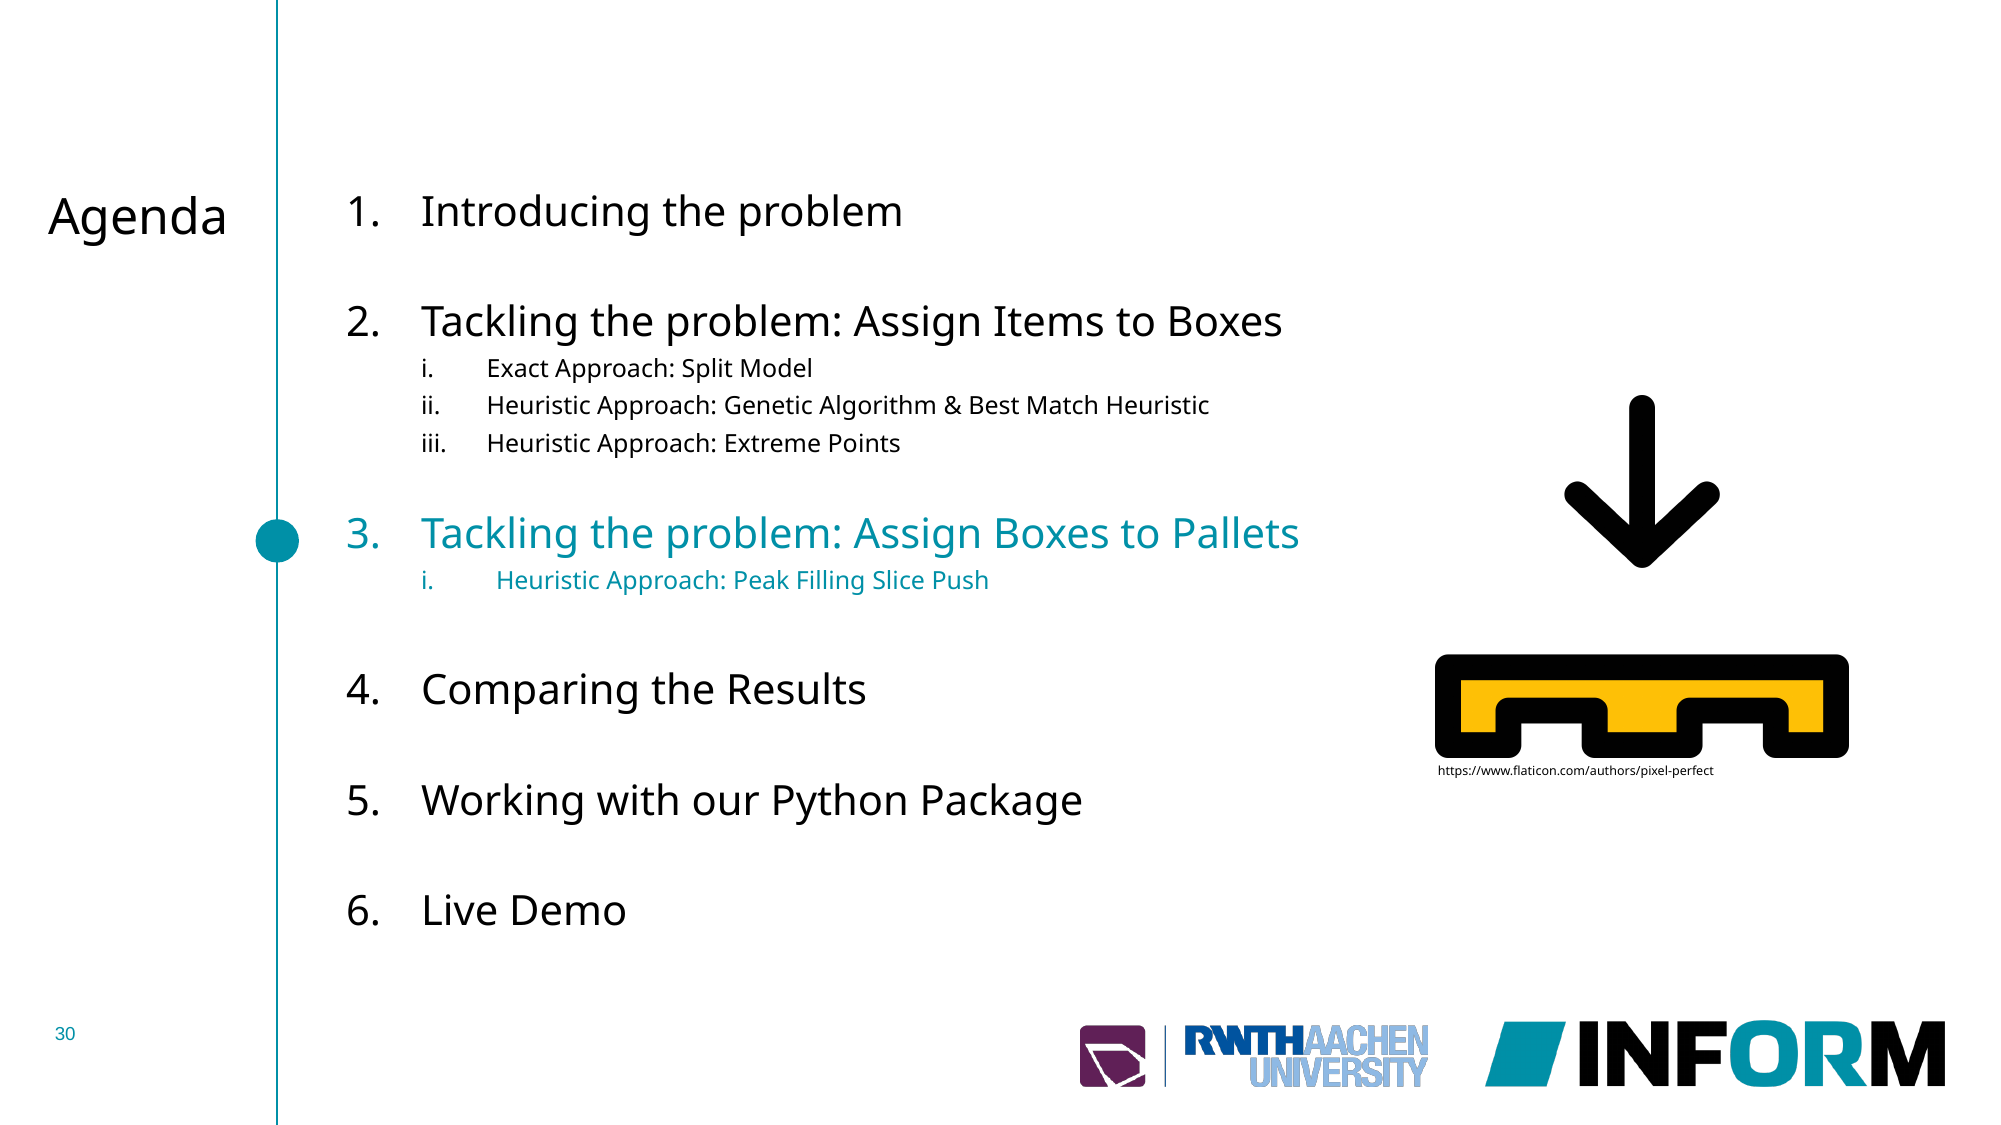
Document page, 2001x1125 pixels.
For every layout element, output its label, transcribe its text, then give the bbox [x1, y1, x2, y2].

picture [1434, 343, 1849, 758]
picture [1485, 1020, 1945, 1087]
text_box [278, 519, 299, 563]
title Agenda [0, 183, 276, 257]
list Introducing the problem Tackling the problem: Assign Items to Boxes Exact Approach: Split Model Heuristic Approach: Genetic Algorithm & Best Match Heuristic Heuristic Approach: Extreme Points Tackling the problem: Assign Boxes to Pallets Heuristic Approach: Peak Filling Slice Push Comparing the Results Working with our Python Package Live Demo [331, 159, 2000, 966]
text_box [255, 519, 277, 563]
text_box https://www.flaticon.com/authors/pixel-perfect [1423, 755, 1822, 786]
picture [1080, 1025, 1428, 1087]
